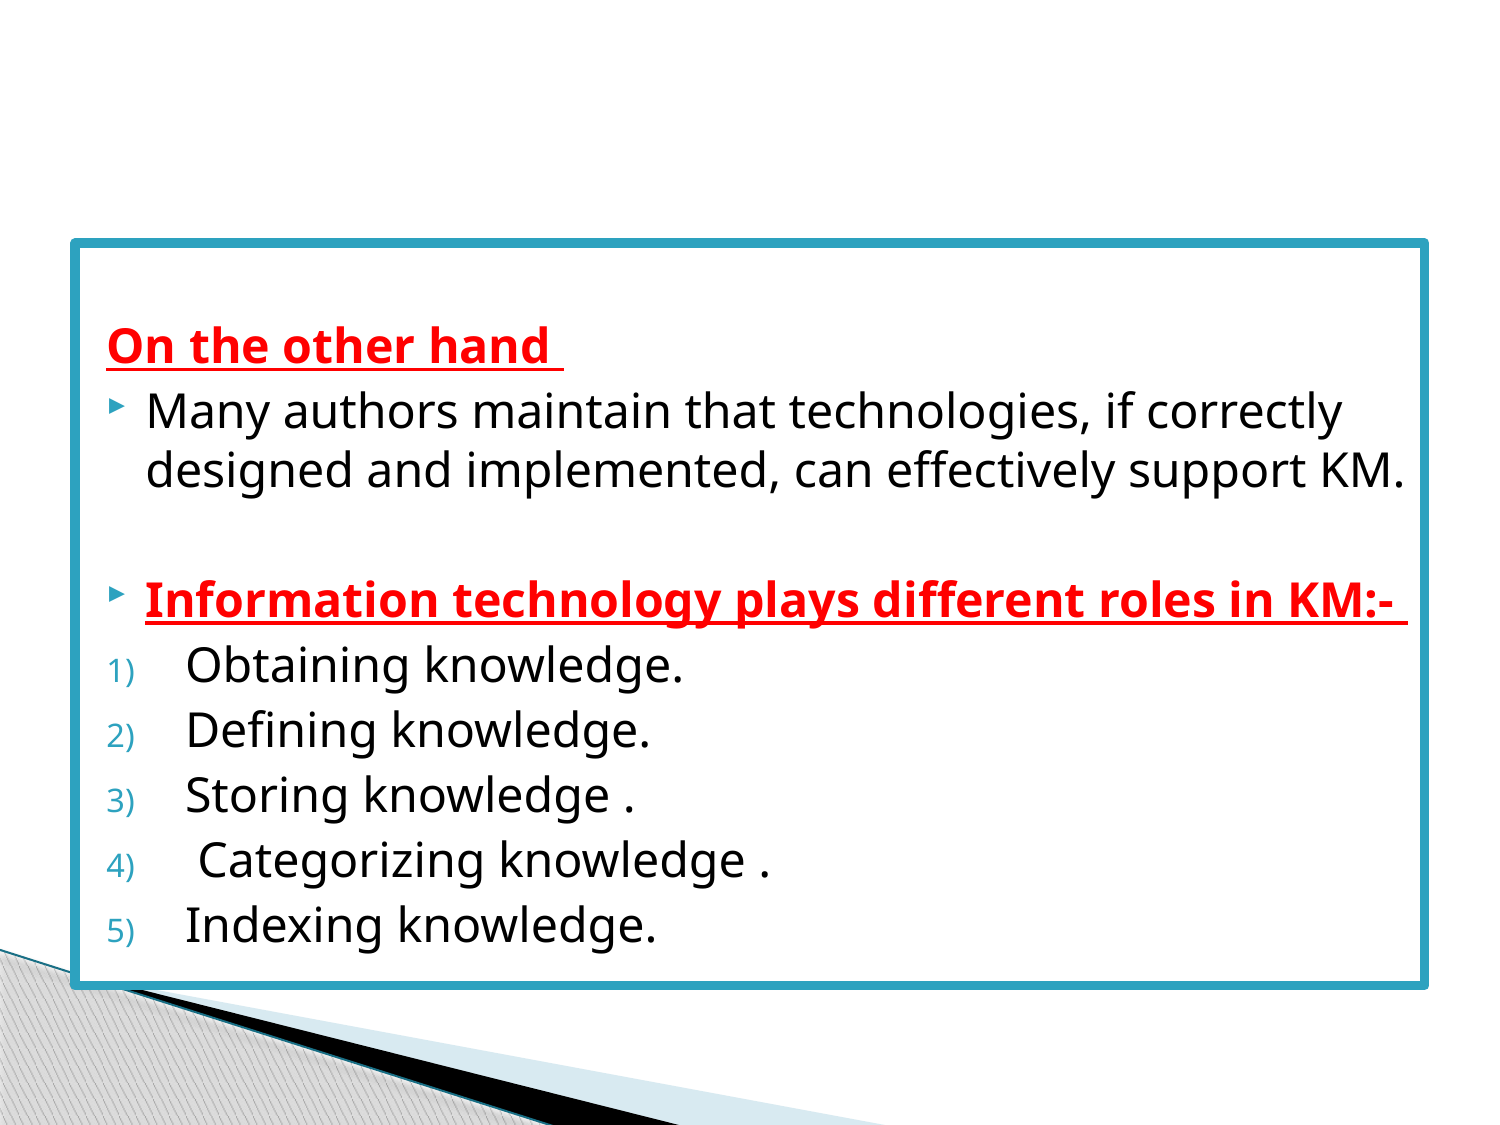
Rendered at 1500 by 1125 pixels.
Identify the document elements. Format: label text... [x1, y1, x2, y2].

list On the other hand Many authors maintain that technologies, if correctly designed and implemented, can effectively support KM. Information technology plays different roles in KM:- Obtaining knowledge. Defining knowledge. Storing knowledge . Categorizing knowledge . Indexing knowledge. [70, 238, 1429, 990]
